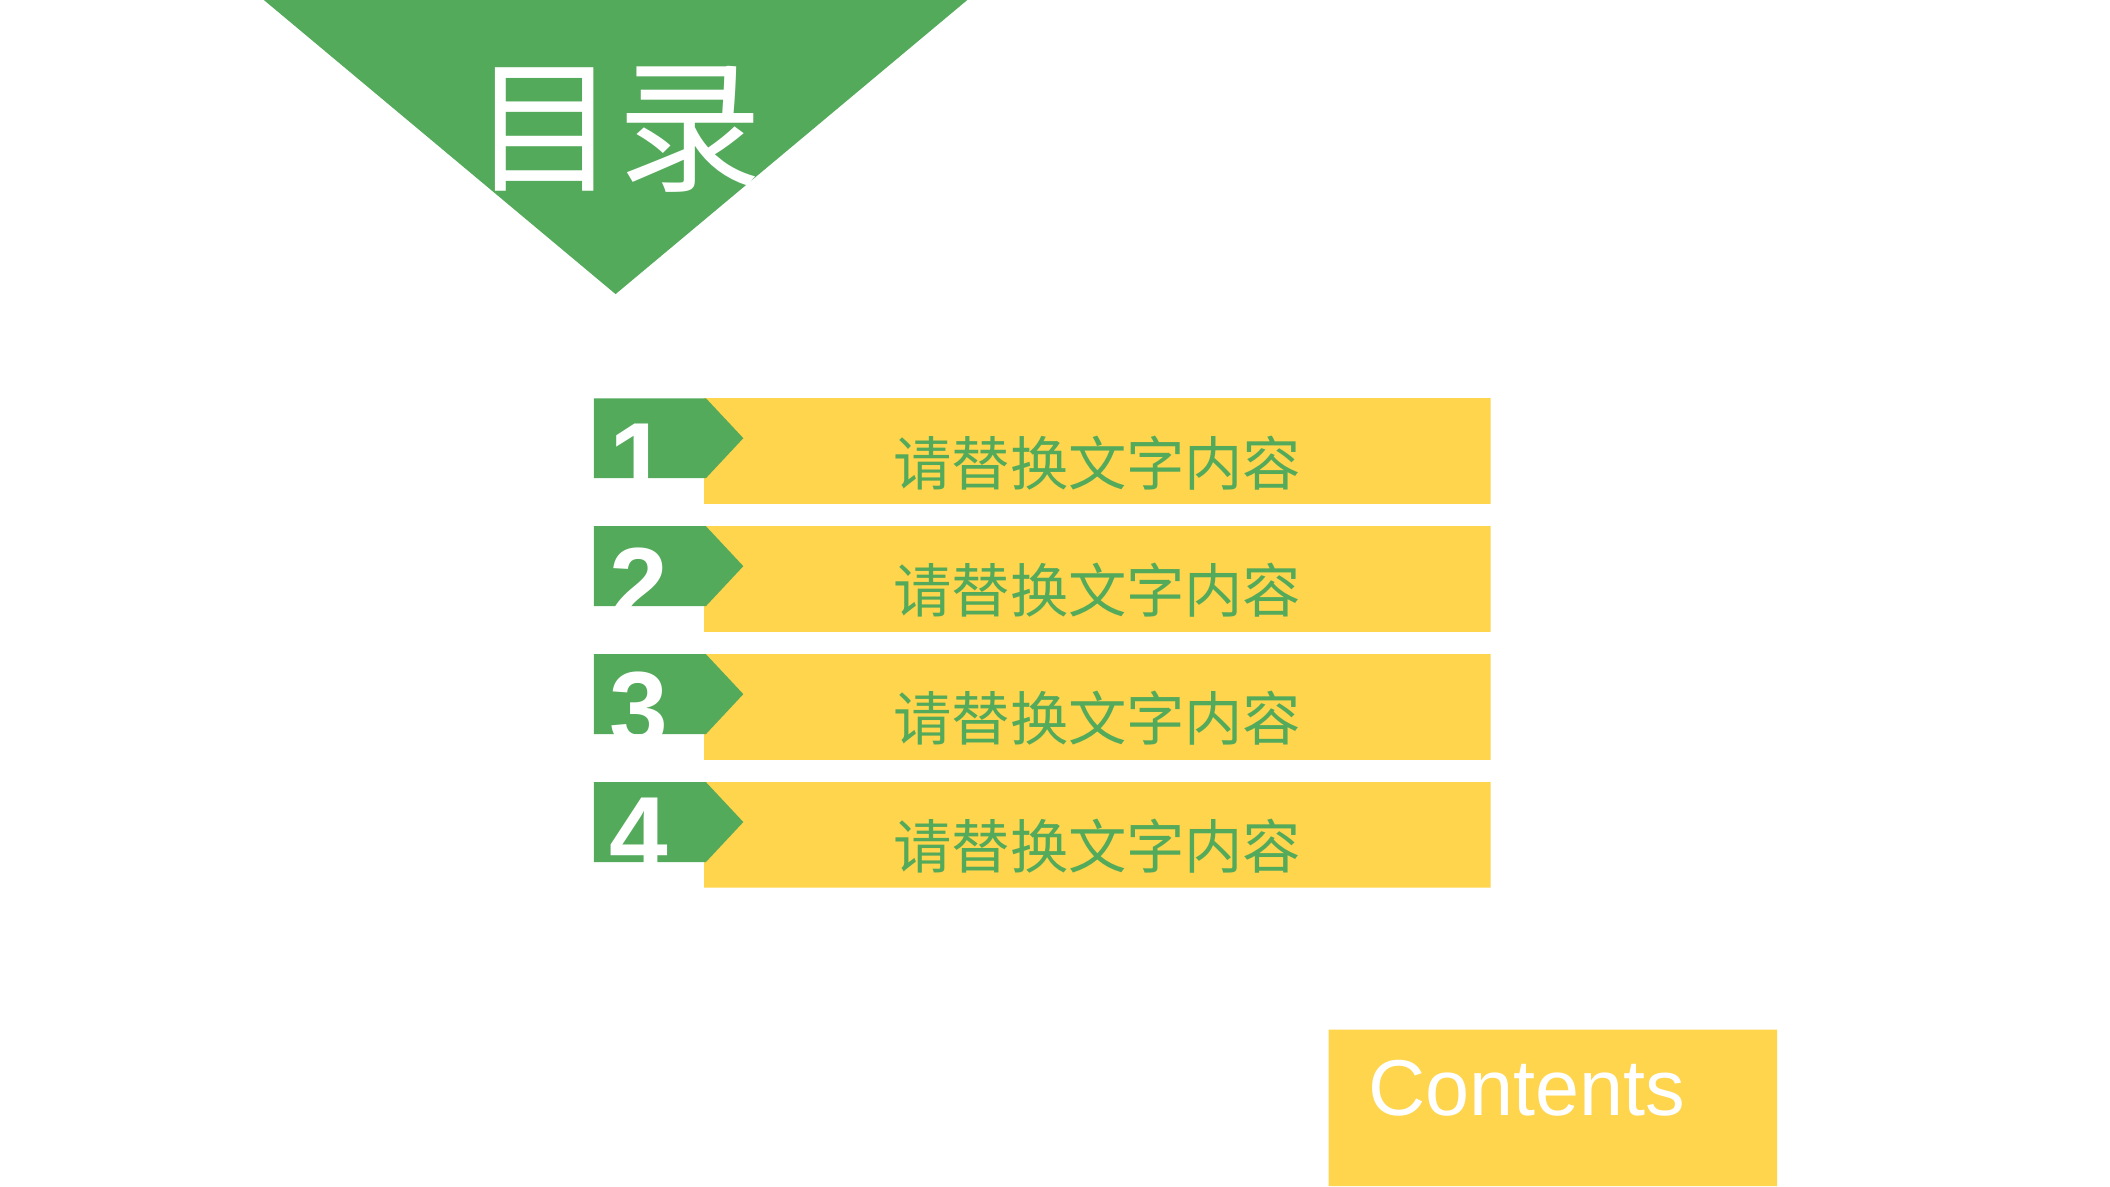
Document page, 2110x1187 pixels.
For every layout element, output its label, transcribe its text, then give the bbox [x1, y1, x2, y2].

text_box [523, 217, 708, 295]
text_box 目录 [457, 27, 778, 217]
text_box 3 [594, 632, 683, 757]
text_box 请替换文字内容 [704, 398, 1491, 504]
text_box [683, 526, 744, 607]
text_box [263, 0, 968, 162]
text_box 4 [594, 757, 683, 899]
text_box [683, 654, 744, 735]
text_box [683, 782, 744, 863]
text_box [683, 398, 744, 479]
text_box 1 [594, 383, 683, 508]
text_box 请替换文字内容 [704, 526, 1491, 632]
text_box 2 [594, 508, 683, 632]
text_box 请替换文字内容 [704, 782, 1491, 888]
text_box 请替换文字内容 [704, 654, 1491, 760]
text_box Contents [1353, 1029, 1750, 1139]
text_box [1328, 1029, 1778, 1187]
